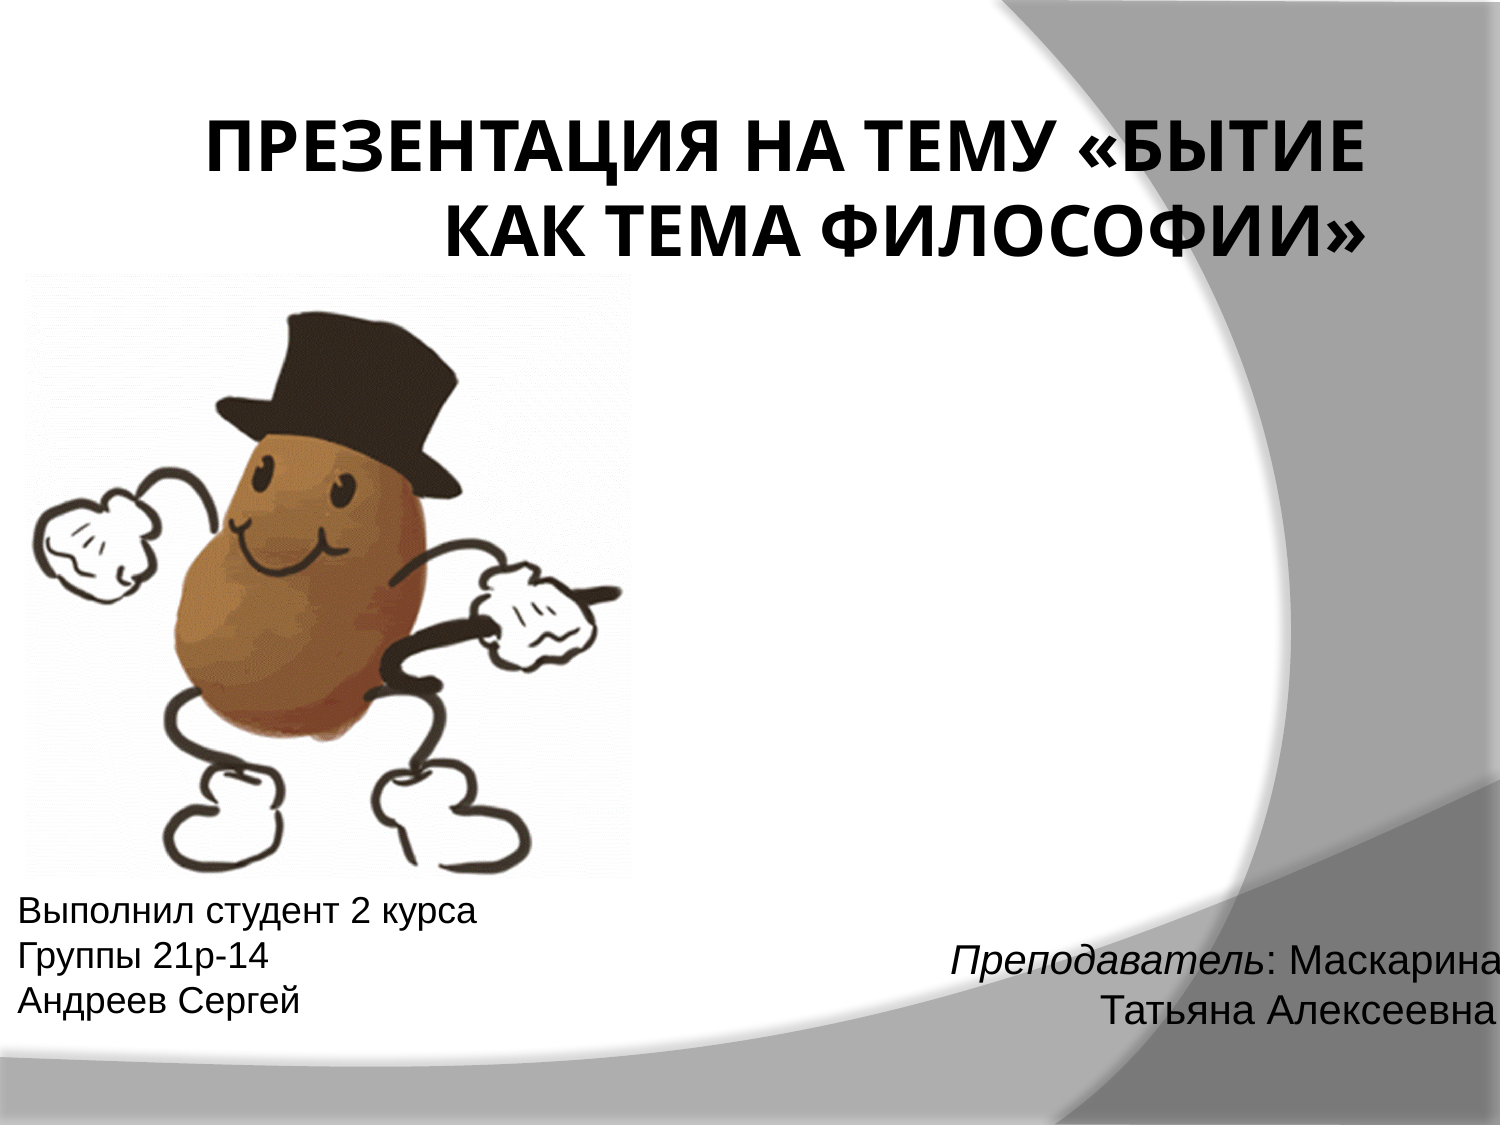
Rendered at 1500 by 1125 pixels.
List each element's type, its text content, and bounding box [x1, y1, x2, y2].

picture [23, 269, 634, 880]
text_box Выполнил студент 2 курса Группы 21р-14 Андреев Сергей [2, 878, 503, 1029]
title Презентация на тему «Бытие как тема Философии» [105, 93, 1376, 335]
text_box Преподаватель: Маскарина Татьяна Алексеевна [935, 925, 1500, 1041]
